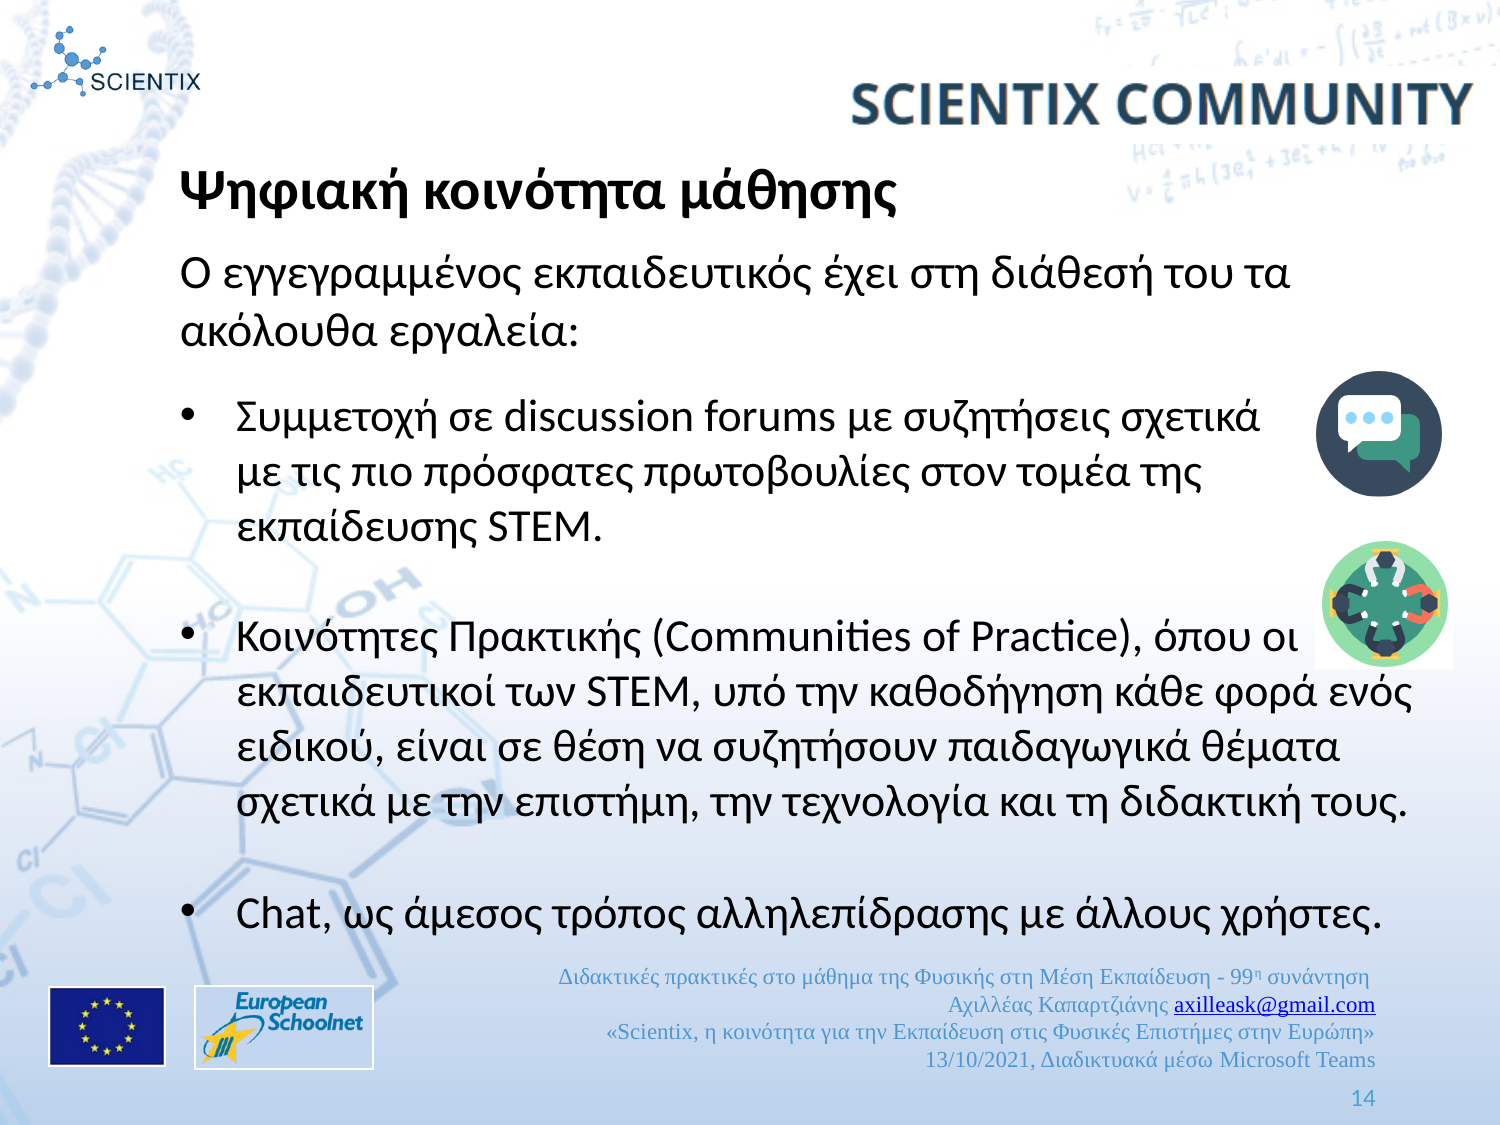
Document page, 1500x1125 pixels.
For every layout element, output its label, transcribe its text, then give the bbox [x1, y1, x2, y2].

text_box Ψηφιακή κοινότητα μάθησης Ο εγγεγραμμένος εκπαιδευτικός έχει στη διάθεσή του τα ακόλουθα εργαλεία: Συμμετοχή σε discussion forums με συζητήσεις σχετικά με τις πιο πρόσφατες πρωτοβουλίες στον τομέα της εκπαίδευσης STEM. Κοινότητες Πρακτικής (Communities of Practice), όπου οι εκπαιδευτικοί των STEM, υπό την καθοδήγηση κάθε φορά ενός ειδικού, είναι σε θέση να συζητήσουν παιδαγωγικά θέματα σχετικά με την επιστήμη, την τεχνολογία και τη διδακτική τους. Chat, ως άμεσος τρόπος αλληλεπίδρασης με άλλους χρήστες. [165, 143, 1445, 1016]
picture [0, 0, 1500, 1125]
